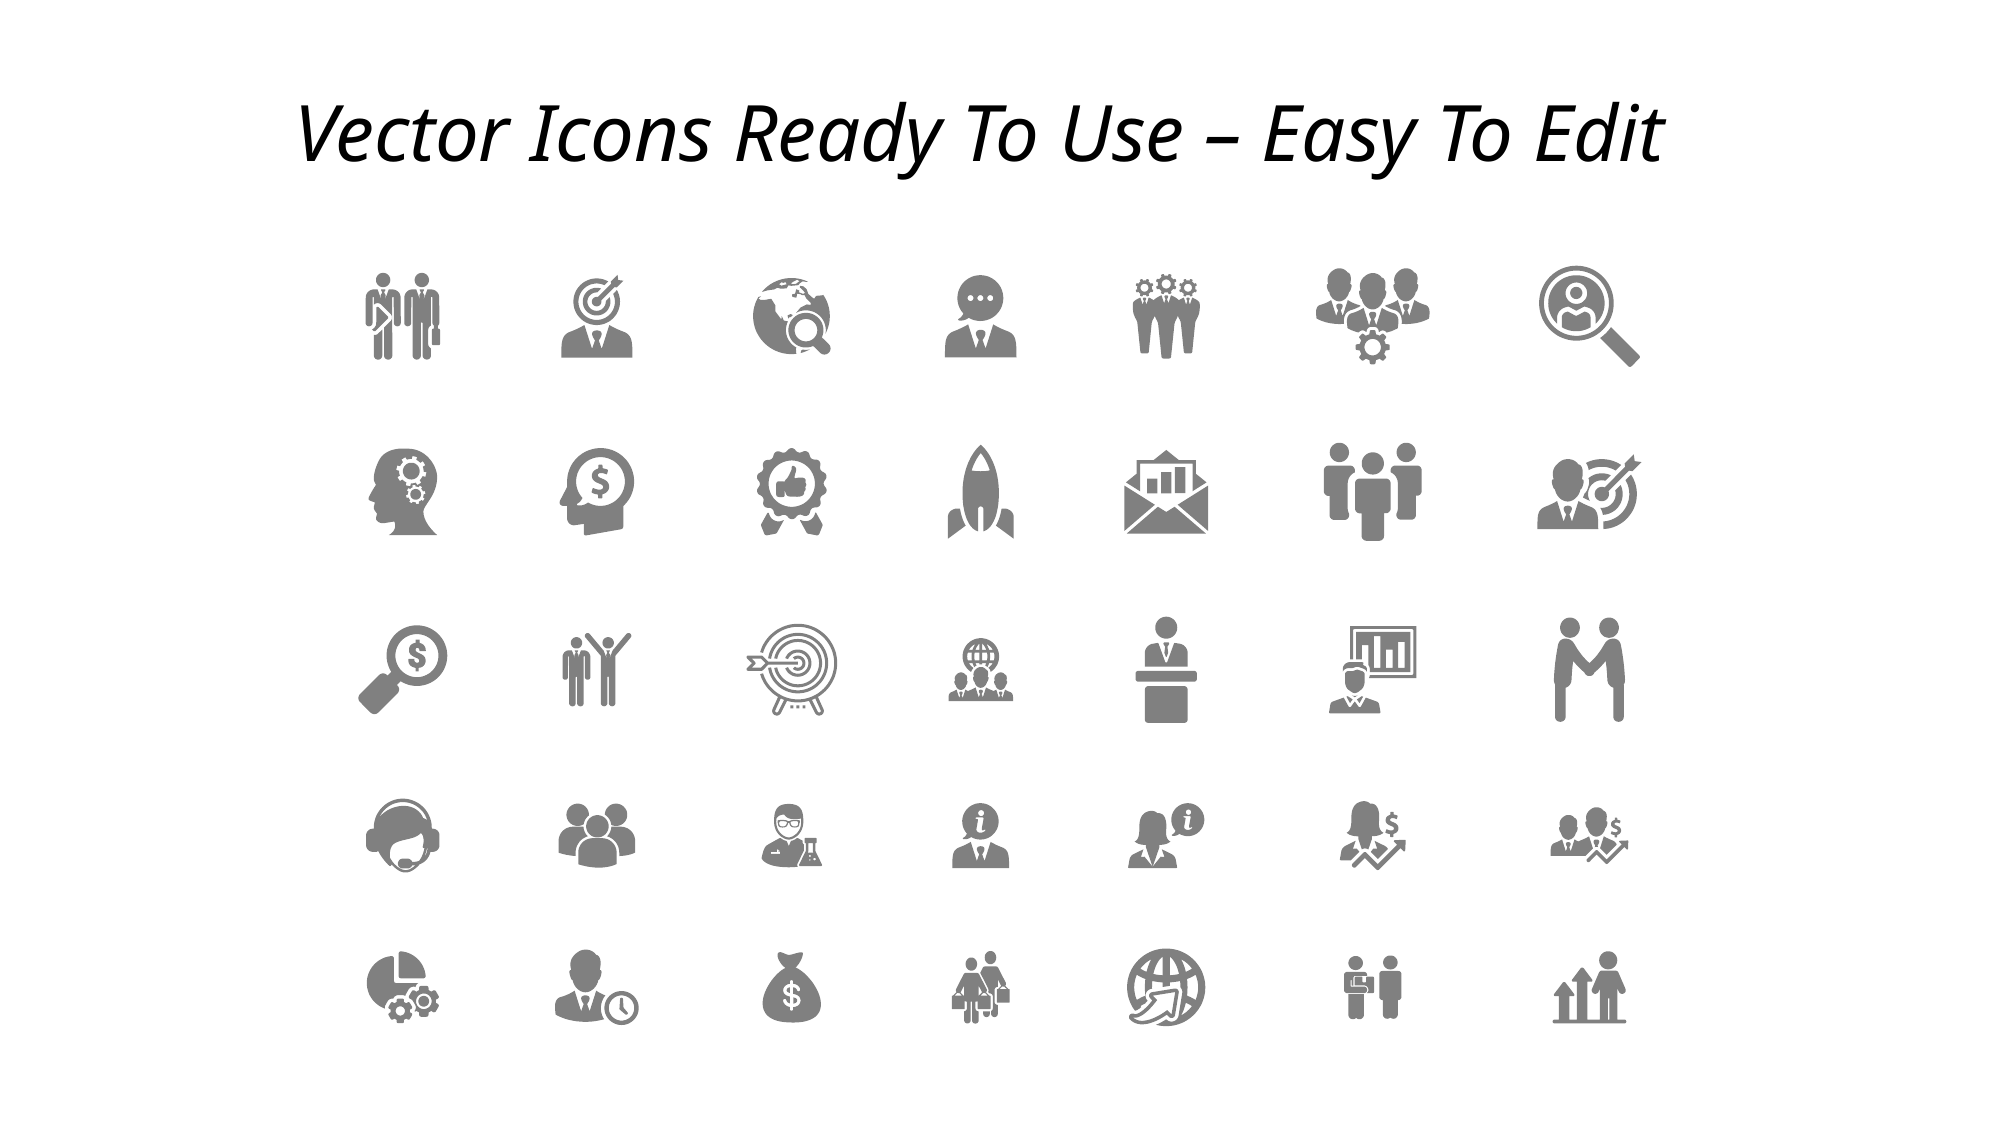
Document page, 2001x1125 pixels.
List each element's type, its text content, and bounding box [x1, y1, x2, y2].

text_box [366, 798, 440, 873]
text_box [1127, 803, 1205, 869]
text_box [562, 632, 632, 707]
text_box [554, 949, 639, 1026]
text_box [1328, 625, 1417, 714]
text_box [1135, 616, 1198, 724]
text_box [1315, 268, 1430, 365]
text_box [762, 951, 822, 1023]
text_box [366, 951, 440, 1024]
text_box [1538, 265, 1641, 367]
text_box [951, 950, 1010, 1024]
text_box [559, 447, 635, 536]
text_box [358, 625, 448, 715]
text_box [944, 274, 1017, 358]
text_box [948, 638, 1014, 702]
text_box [1553, 617, 1626, 722]
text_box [561, 274, 633, 358]
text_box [1537, 454, 1642, 530]
text_box Vector Icons Ready To Use – Easy To Edit [294, 76, 1706, 185]
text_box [752, 277, 831, 355]
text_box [1552, 950, 1627, 1024]
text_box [365, 272, 441, 360]
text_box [1124, 449, 1209, 534]
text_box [952, 803, 1010, 869]
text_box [1339, 800, 1406, 871]
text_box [756, 447, 827, 536]
text_box [558, 803, 636, 868]
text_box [947, 444, 1014, 539]
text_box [1343, 955, 1402, 1020]
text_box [761, 803, 823, 868]
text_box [746, 623, 838, 716]
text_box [368, 448, 438, 536]
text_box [1323, 442, 1422, 541]
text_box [1126, 948, 1206, 1027]
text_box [1550, 807, 1629, 865]
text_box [1132, 273, 1201, 359]
